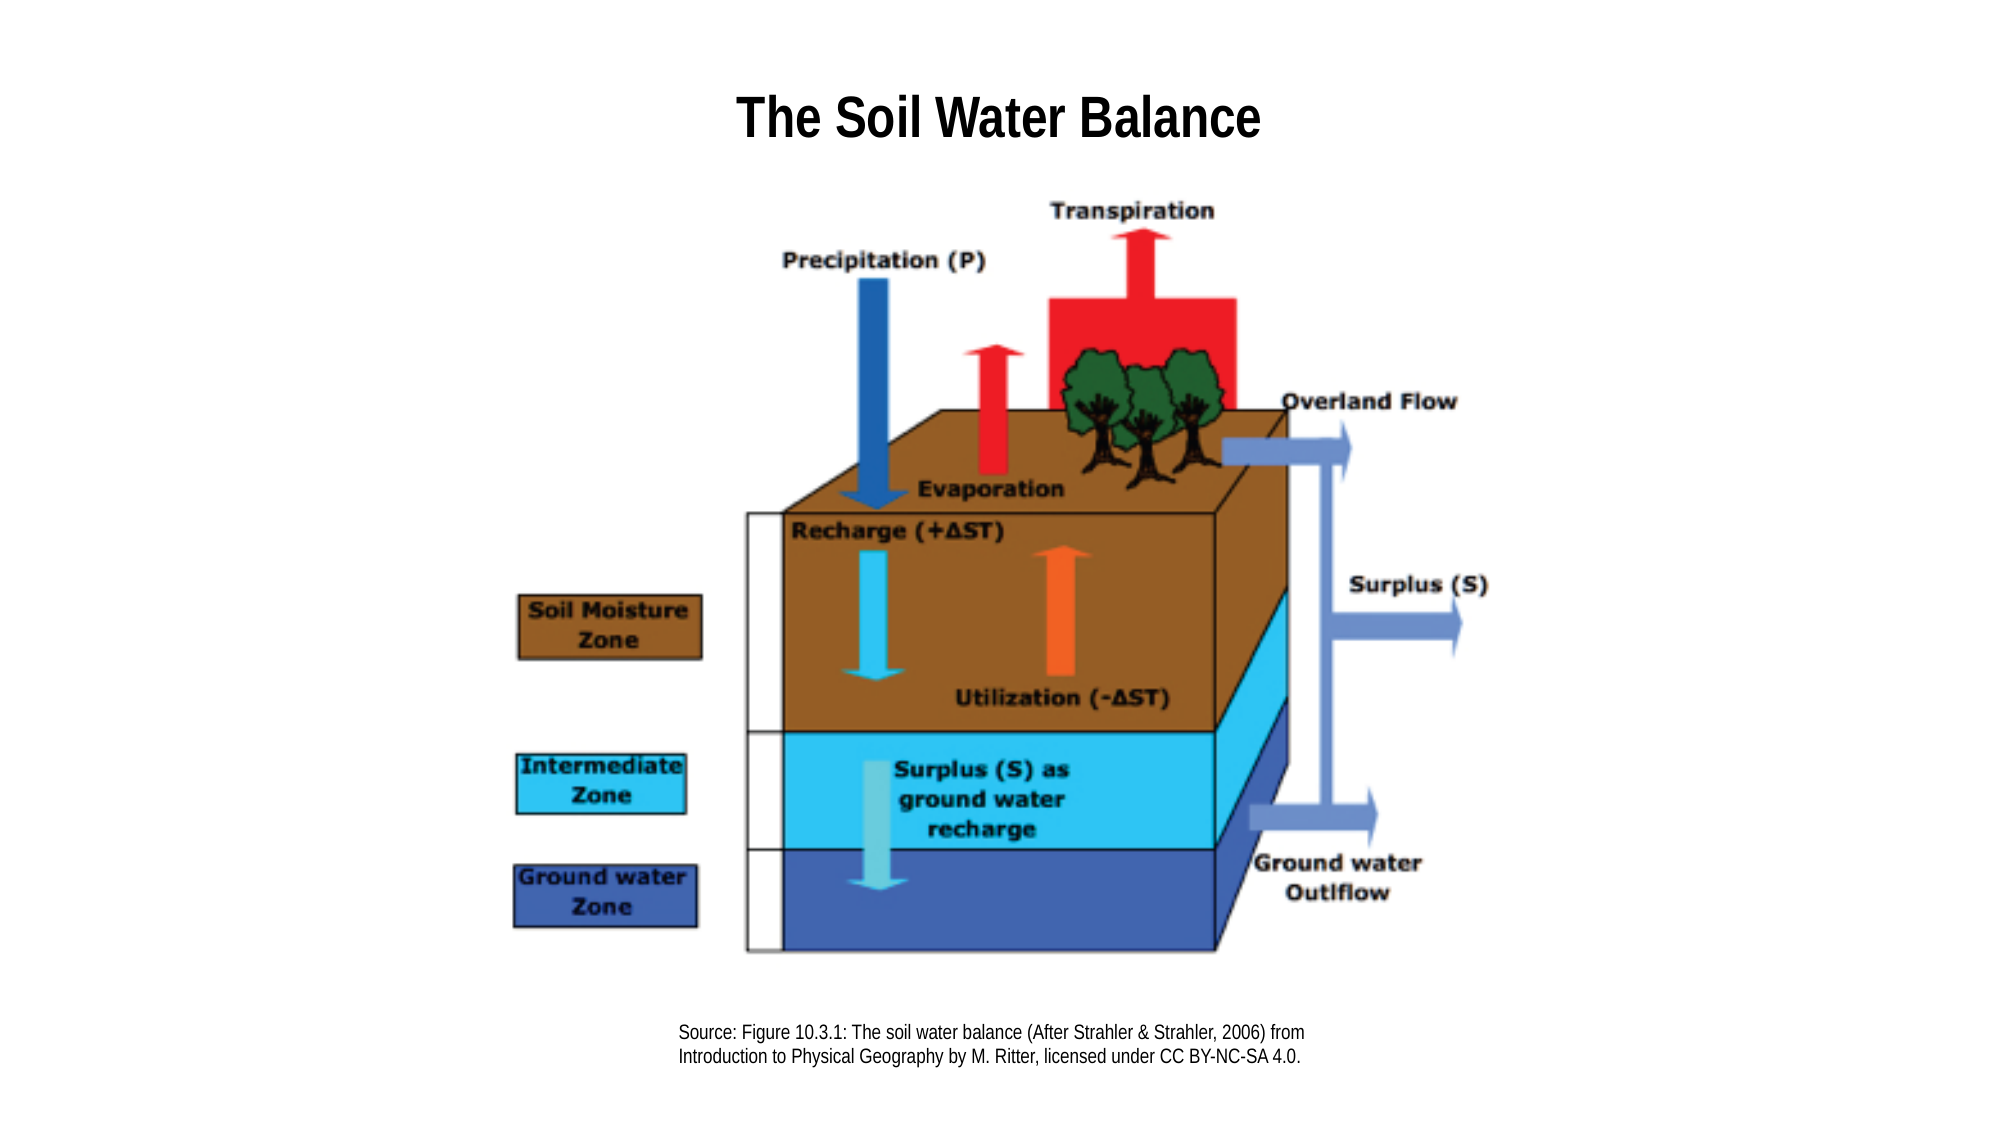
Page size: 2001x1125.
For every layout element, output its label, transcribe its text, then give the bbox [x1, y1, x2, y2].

picture [488, 189, 1512, 973]
text_box Source: Figure 10.3.1: The soil water balance (After Strahler & Strahler, 2006) from Introduction to Physical Geography by M. Ritter, licensed under CC BY-NC-SA 4.0. [663, 1010, 1336, 1076]
title The Soil Water Balance [137, 60, 1863, 176]
